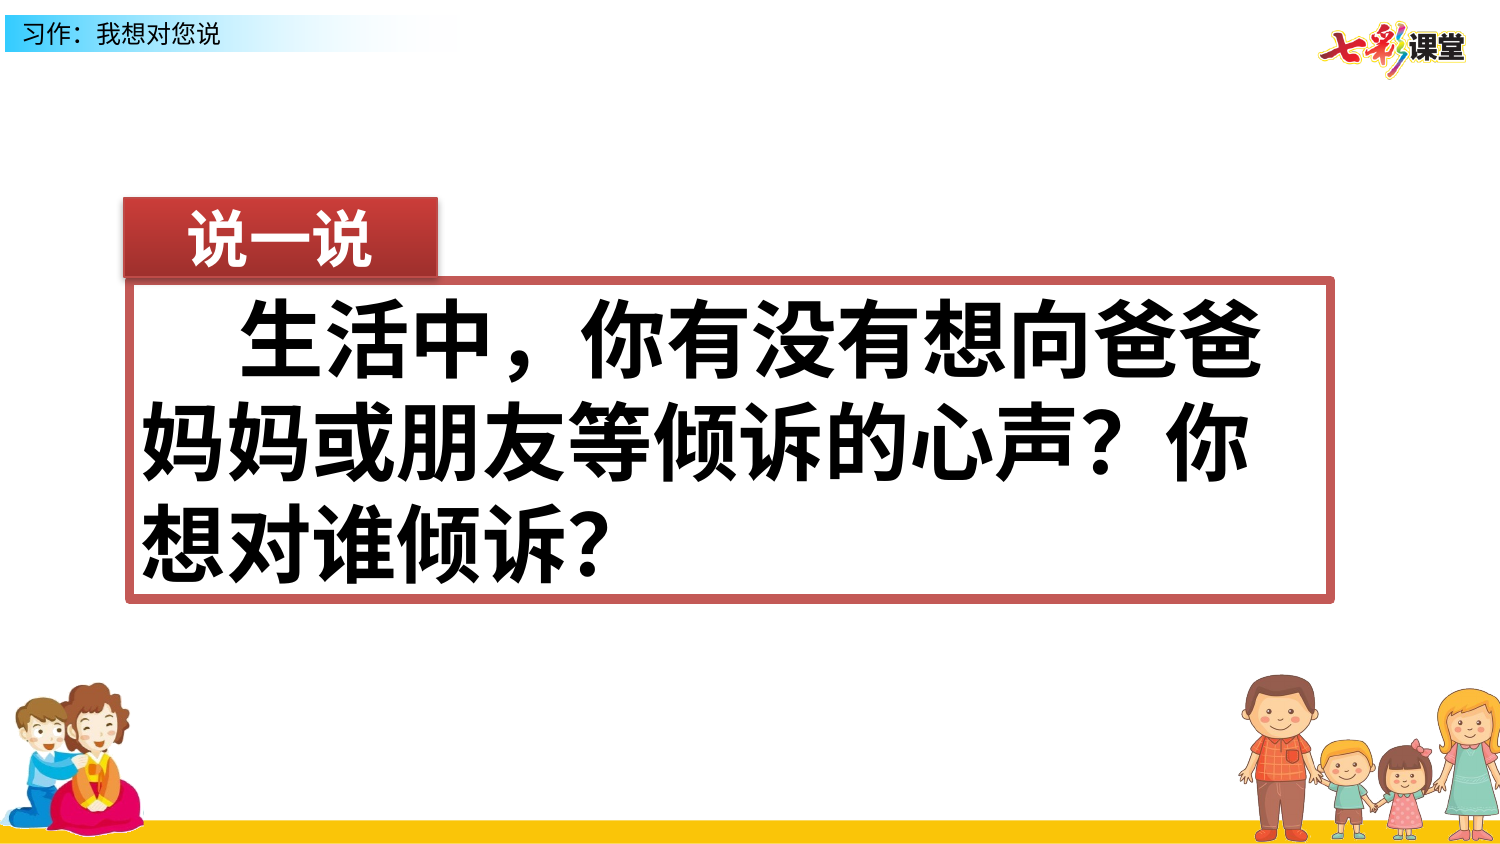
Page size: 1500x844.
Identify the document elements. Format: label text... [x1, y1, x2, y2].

picture [0, 672, 144, 844]
text_box 说一说 [123, 197, 438, 278]
text_box 生活中，你有没有想向爸爸妈妈或朋友等倾诉的心声？你想对谁倾诉？ [127, 279, 1333, 601]
picture [1226, 608, 1500, 844]
picture [1316, 20, 1468, 80]
